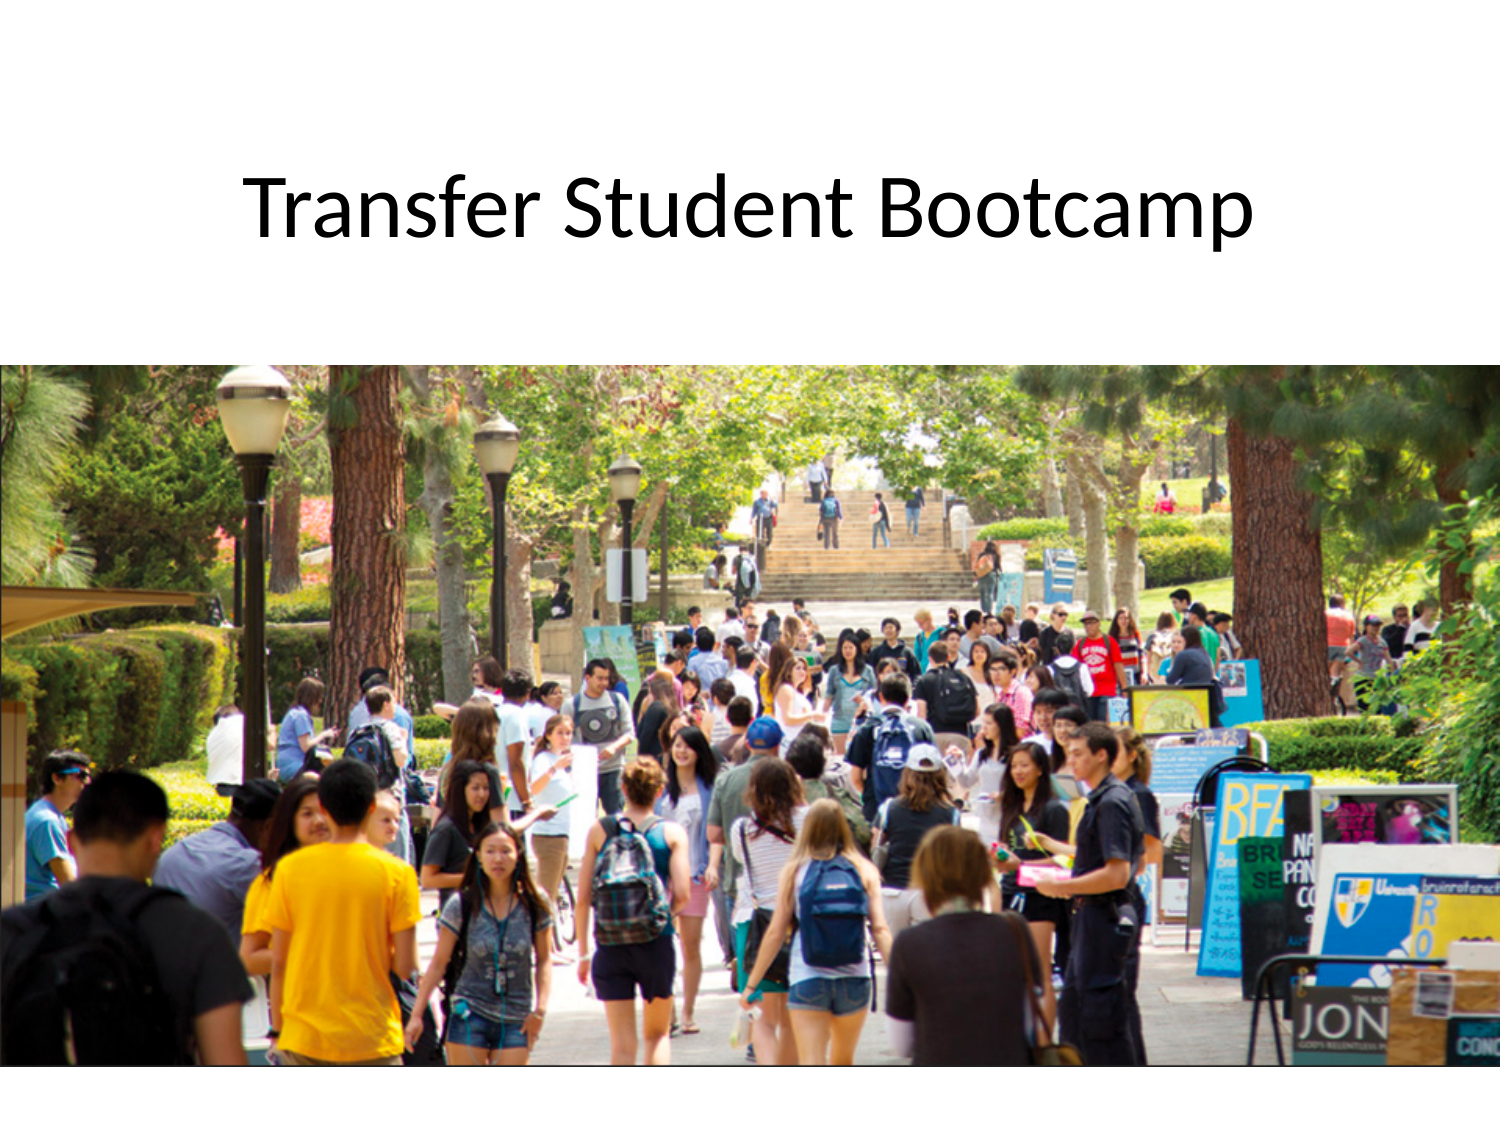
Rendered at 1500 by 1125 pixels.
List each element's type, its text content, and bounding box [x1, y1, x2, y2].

picture [0, 365, 1500, 1067]
title Transfer Student Bootcamp [112, 80, 1388, 322]
